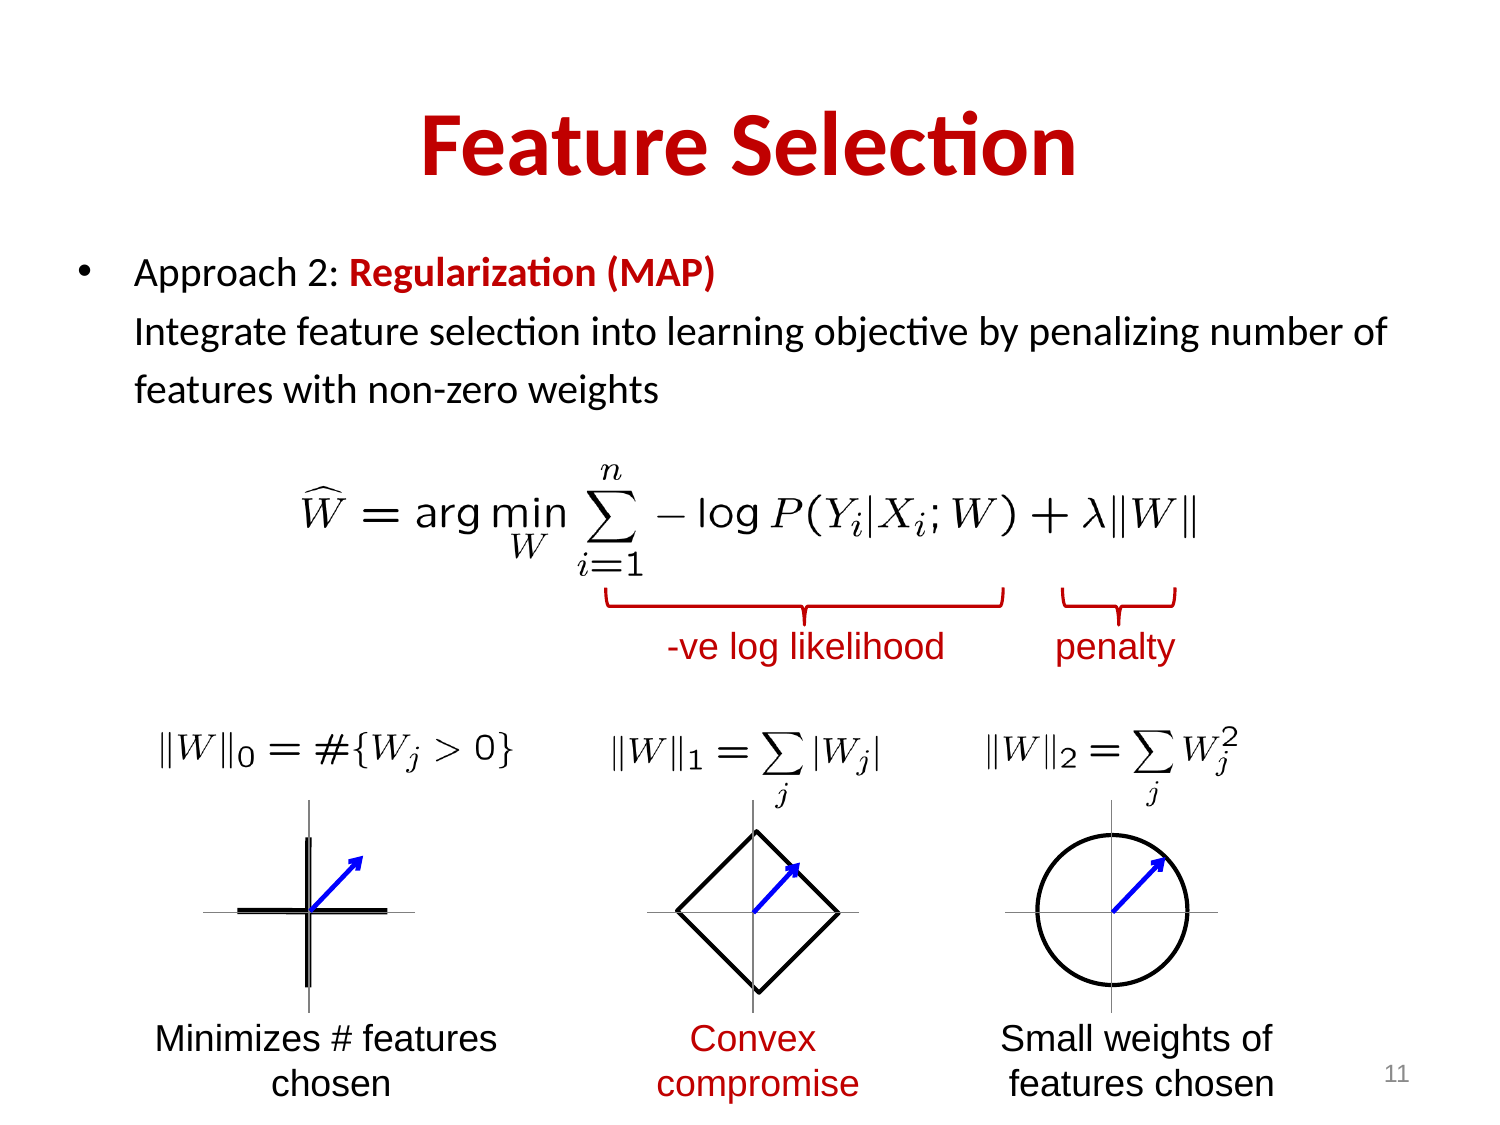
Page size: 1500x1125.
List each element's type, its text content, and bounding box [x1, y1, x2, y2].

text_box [137, 730, 526, 1113]
text_box [1061, 587, 1176, 626]
text_box penalty [1040, 614, 1191, 675]
title Feature Selection [75, 45, 1425, 233]
text_box -ve log likelihood [652, 614, 961, 675]
list Approach 2: Regularization (MAP) Integrate feature selection into learning objective by penalizing number of features with non-zero weights [62, 237, 1450, 1100]
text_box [983, 724, 1301, 1113]
text_box [604, 587, 1004, 614]
picture [299, 462, 1195, 579]
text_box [612, 730, 878, 1113]
